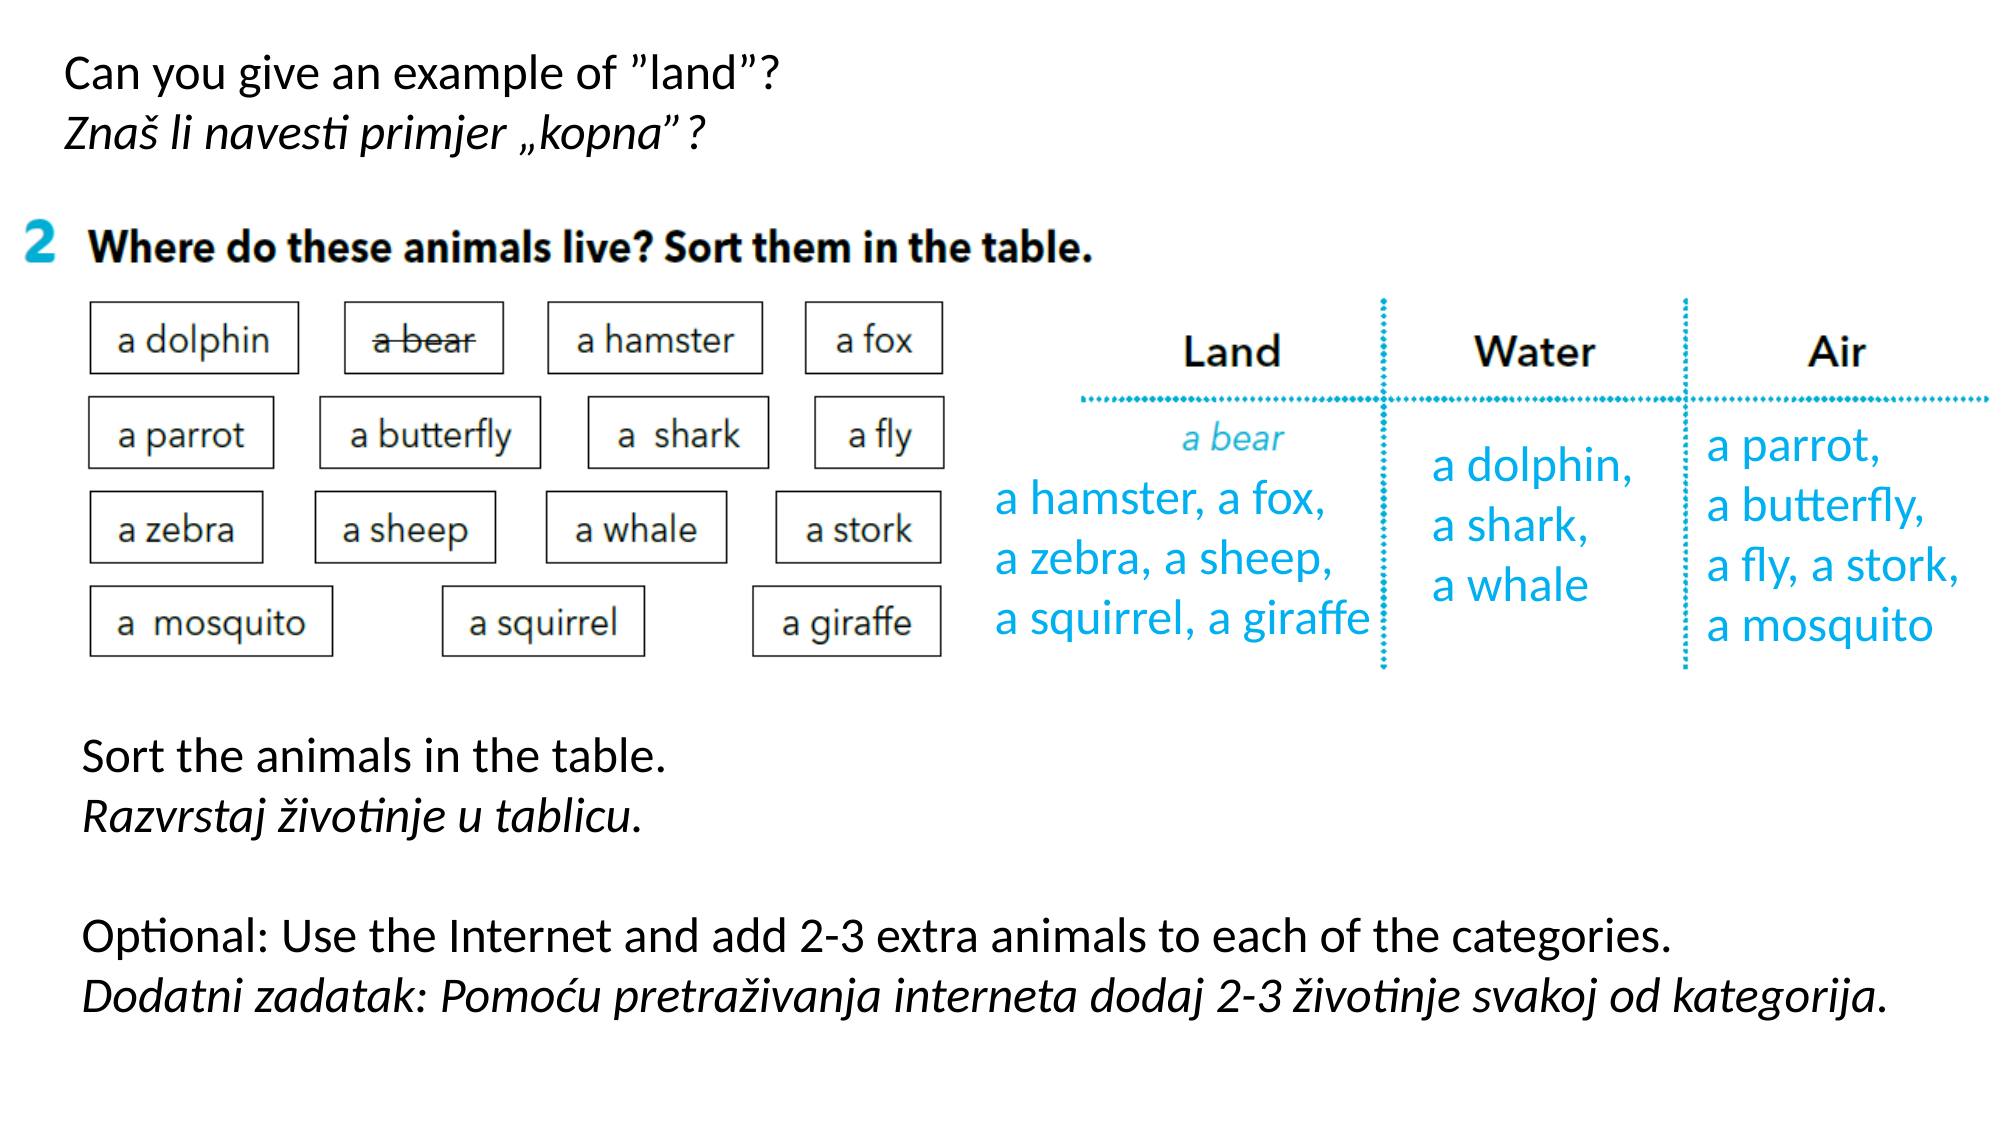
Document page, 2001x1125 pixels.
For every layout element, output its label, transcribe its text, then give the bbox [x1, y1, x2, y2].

picture [0, 210, 2000, 685]
text_box Can you give an example of ”land”? Znaš li navesti primjer „kopna”? [49, 31, 1320, 167]
text_box Sort the animals in the table. Razvrstaj životinje u tablicu. Optional: Use the Internet and add 2-3 extra animals to each of the categories. Dodatni zadatak: Pomoću pretraživanja interneta dodaj 2-3 životinje svakoj od kategorija. [66, 714, 1958, 1030]
